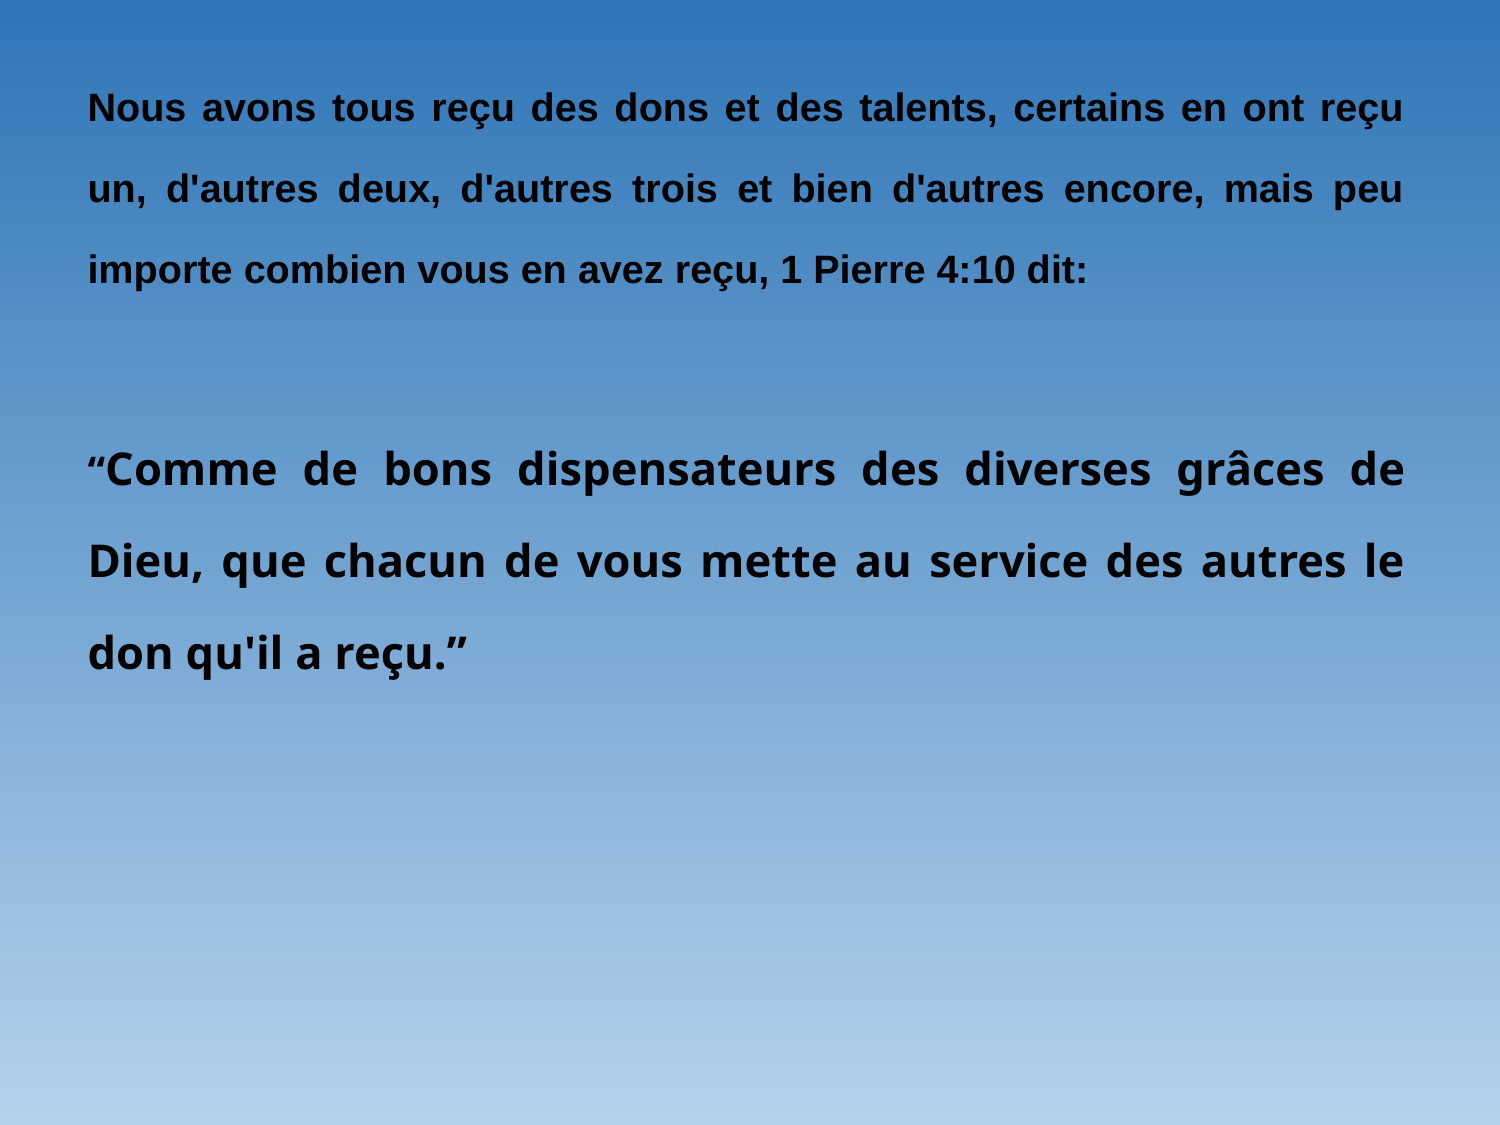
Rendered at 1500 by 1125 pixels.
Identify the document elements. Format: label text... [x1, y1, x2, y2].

list Nous avons tous reçu des dons et des talents, certains en ont reçu un, d'autres deux, d'autres trois et bien d'autres encore, mais peu importe combien vous en avez reçu, 1 Pierre 4:10 dit: “Comme de bons dispensateurs des diverses grâces de Dieu, que chacun de vous mette au service des autres le don qu'il a reçu.” [72, 41, 1421, 756]
